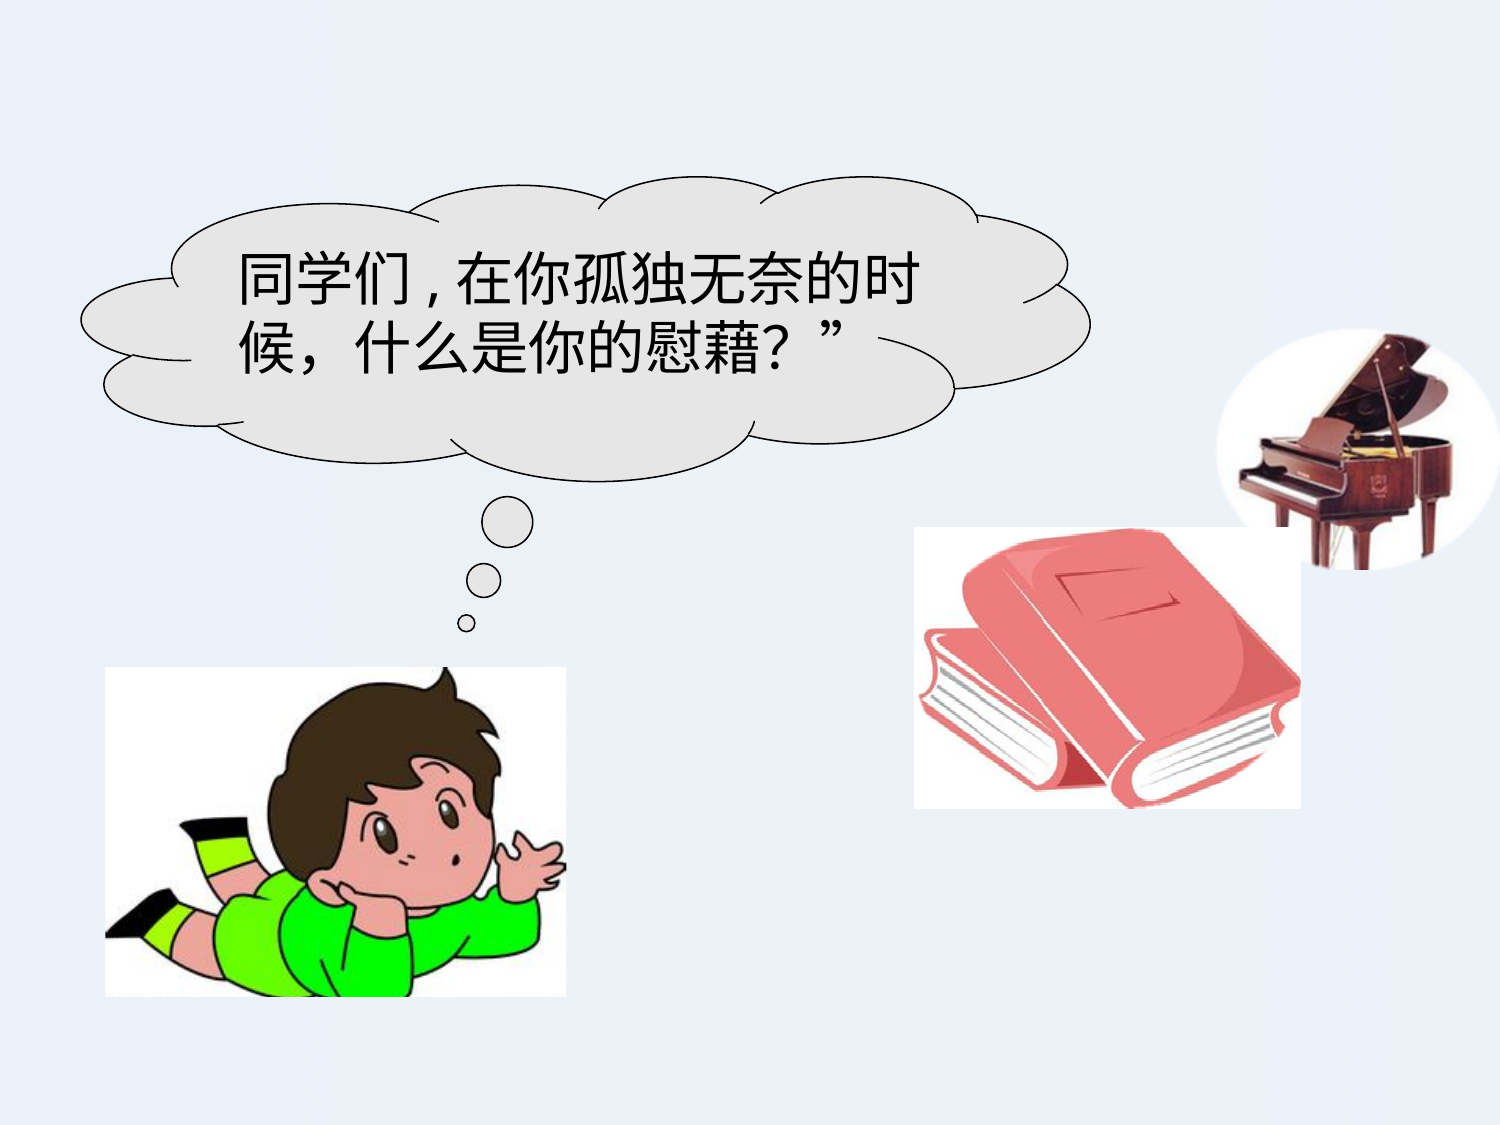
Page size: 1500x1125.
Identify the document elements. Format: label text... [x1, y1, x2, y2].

text_box [480, 460, 715, 482]
text_box [81, 176, 1091, 430]
text_box [466, 563, 501, 598]
text_box [457, 614, 475, 632]
text_box [320, 460, 428, 464]
text_box [481, 496, 533, 548]
text_box 同学们,在你孤独无奈的时候，什么是你的慰藉？” [222, 234, 985, 460]
picture [0, 0, 1500, 1125]
